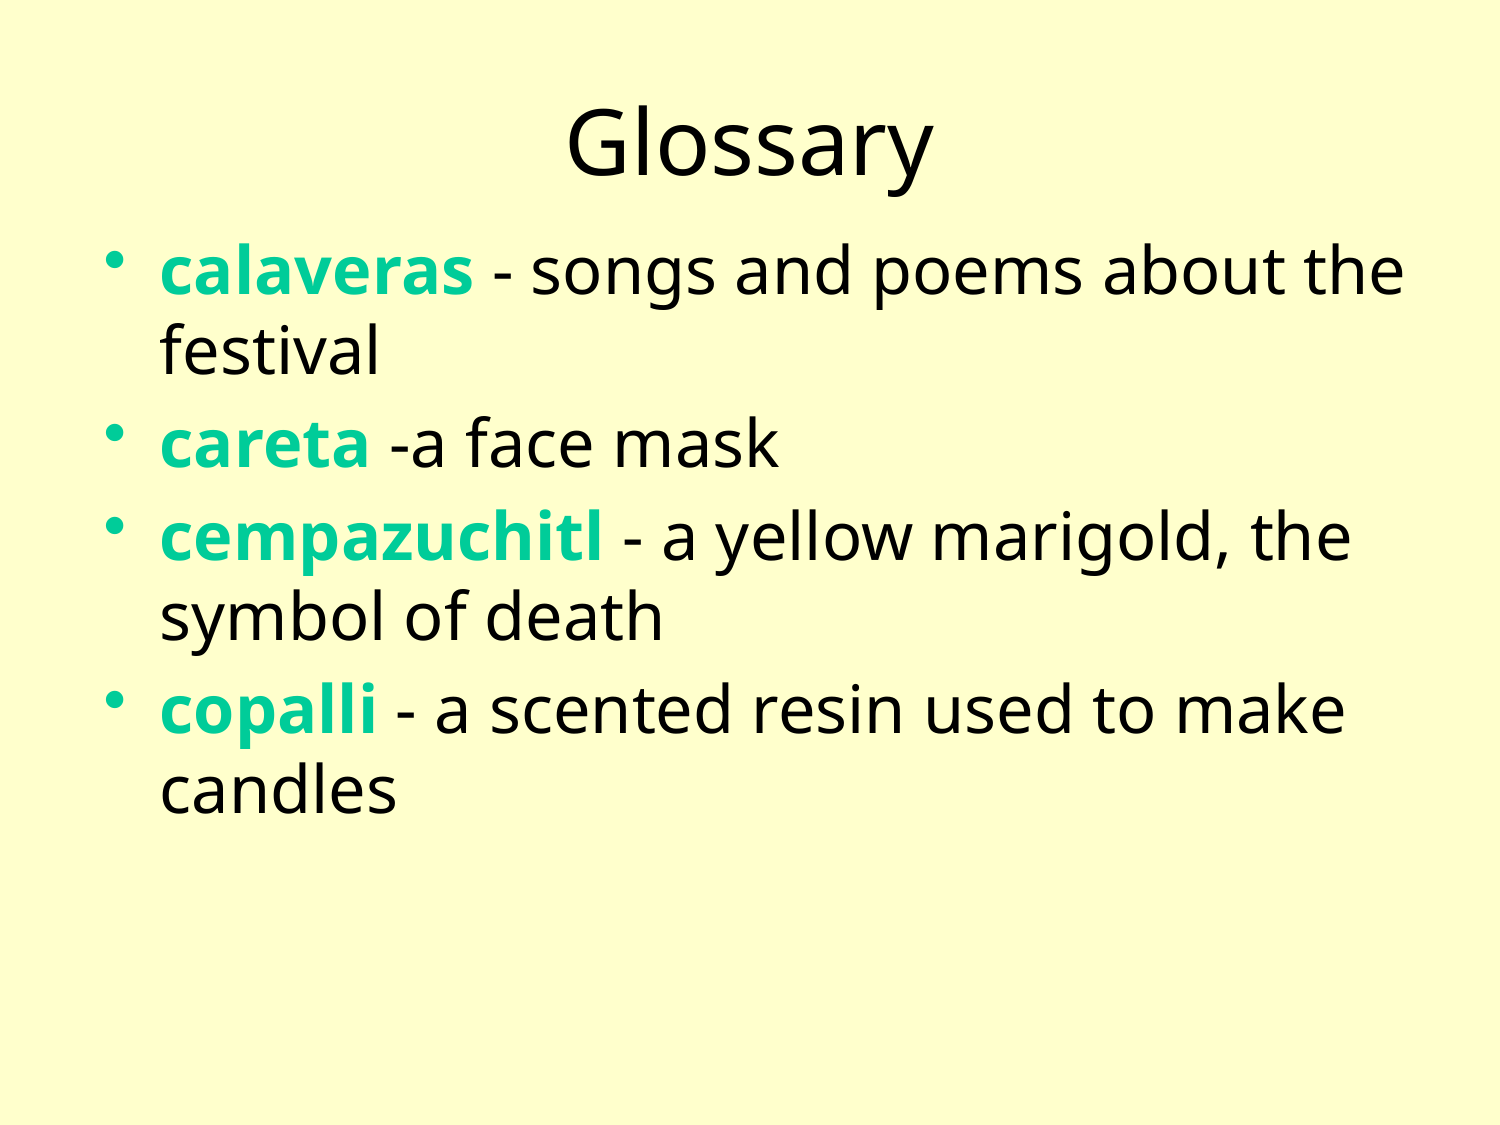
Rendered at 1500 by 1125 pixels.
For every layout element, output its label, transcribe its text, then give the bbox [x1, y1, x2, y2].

title Glossary [74, 44, 1426, 233]
list calaveras - songs and poems about the festival careta -a face mask cempazuchitl - a yellow marigold, the symbol of death copalli - a scented resin used to make candles [88, 219, 1439, 963]
